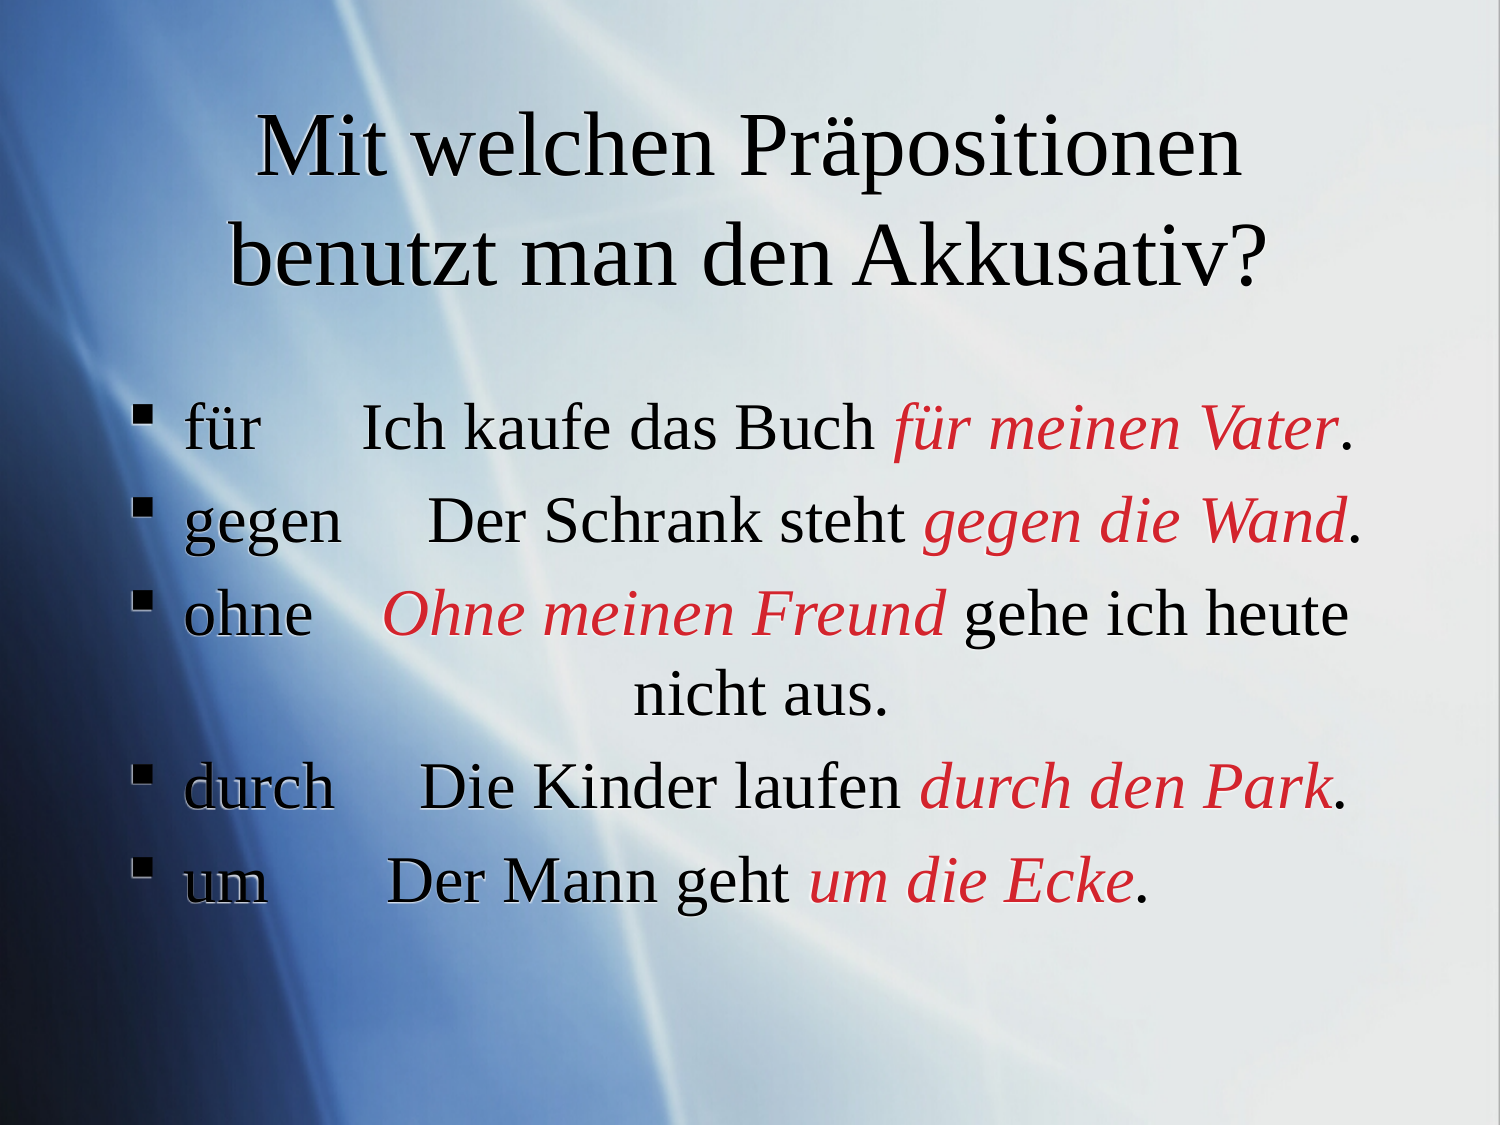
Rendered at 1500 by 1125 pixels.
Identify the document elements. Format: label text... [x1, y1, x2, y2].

picture [0, 0, 1500, 1125]
title Mit welchen Präpositionen benutzt man den Akkusativ? [112, 99, 1388, 288]
list für Ich kaufe das Buch für meinen Vater. gegen Der Schrank steht gegen die Wand. ohne Ohne meinen Freund gehe ich heute nicht aus. durch Die Kinder laufen durch den Park. um Der Mann geht um die Ecke. [112, 374, 1388, 1051]
